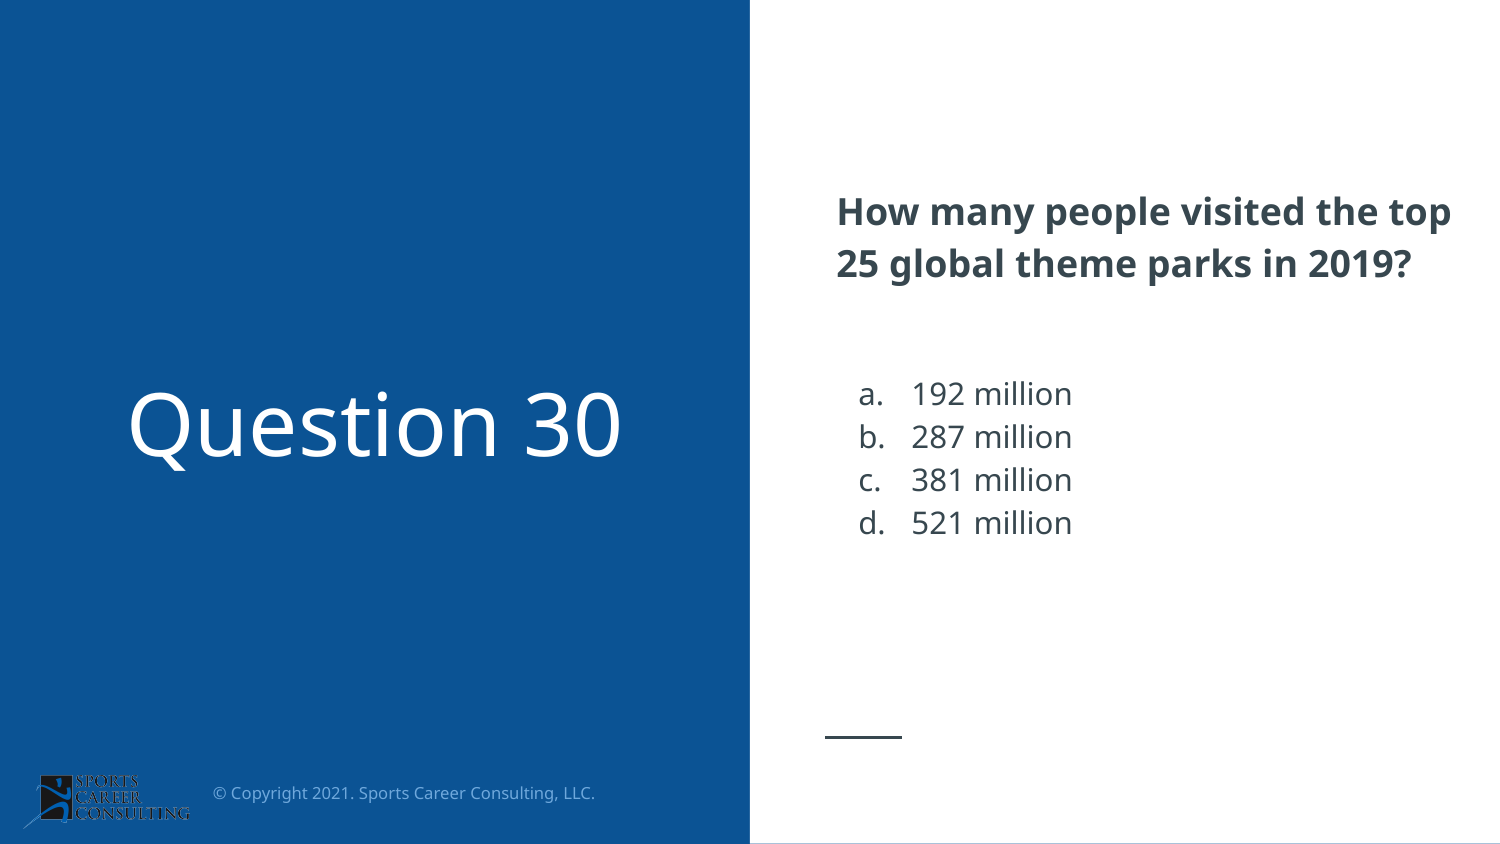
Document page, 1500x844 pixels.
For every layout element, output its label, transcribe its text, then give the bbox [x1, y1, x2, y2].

list How many people visited the top 25 global theme parks in 2019? 192 million 287 million 381 million 521 million [821, 118, 1486, 725]
picture [22, 774, 190, 829]
text_box © Copyright 2021. Sports Career Consulting, LLC. [197, 767, 750, 838]
title Question 30 [43, 298, 708, 546]
